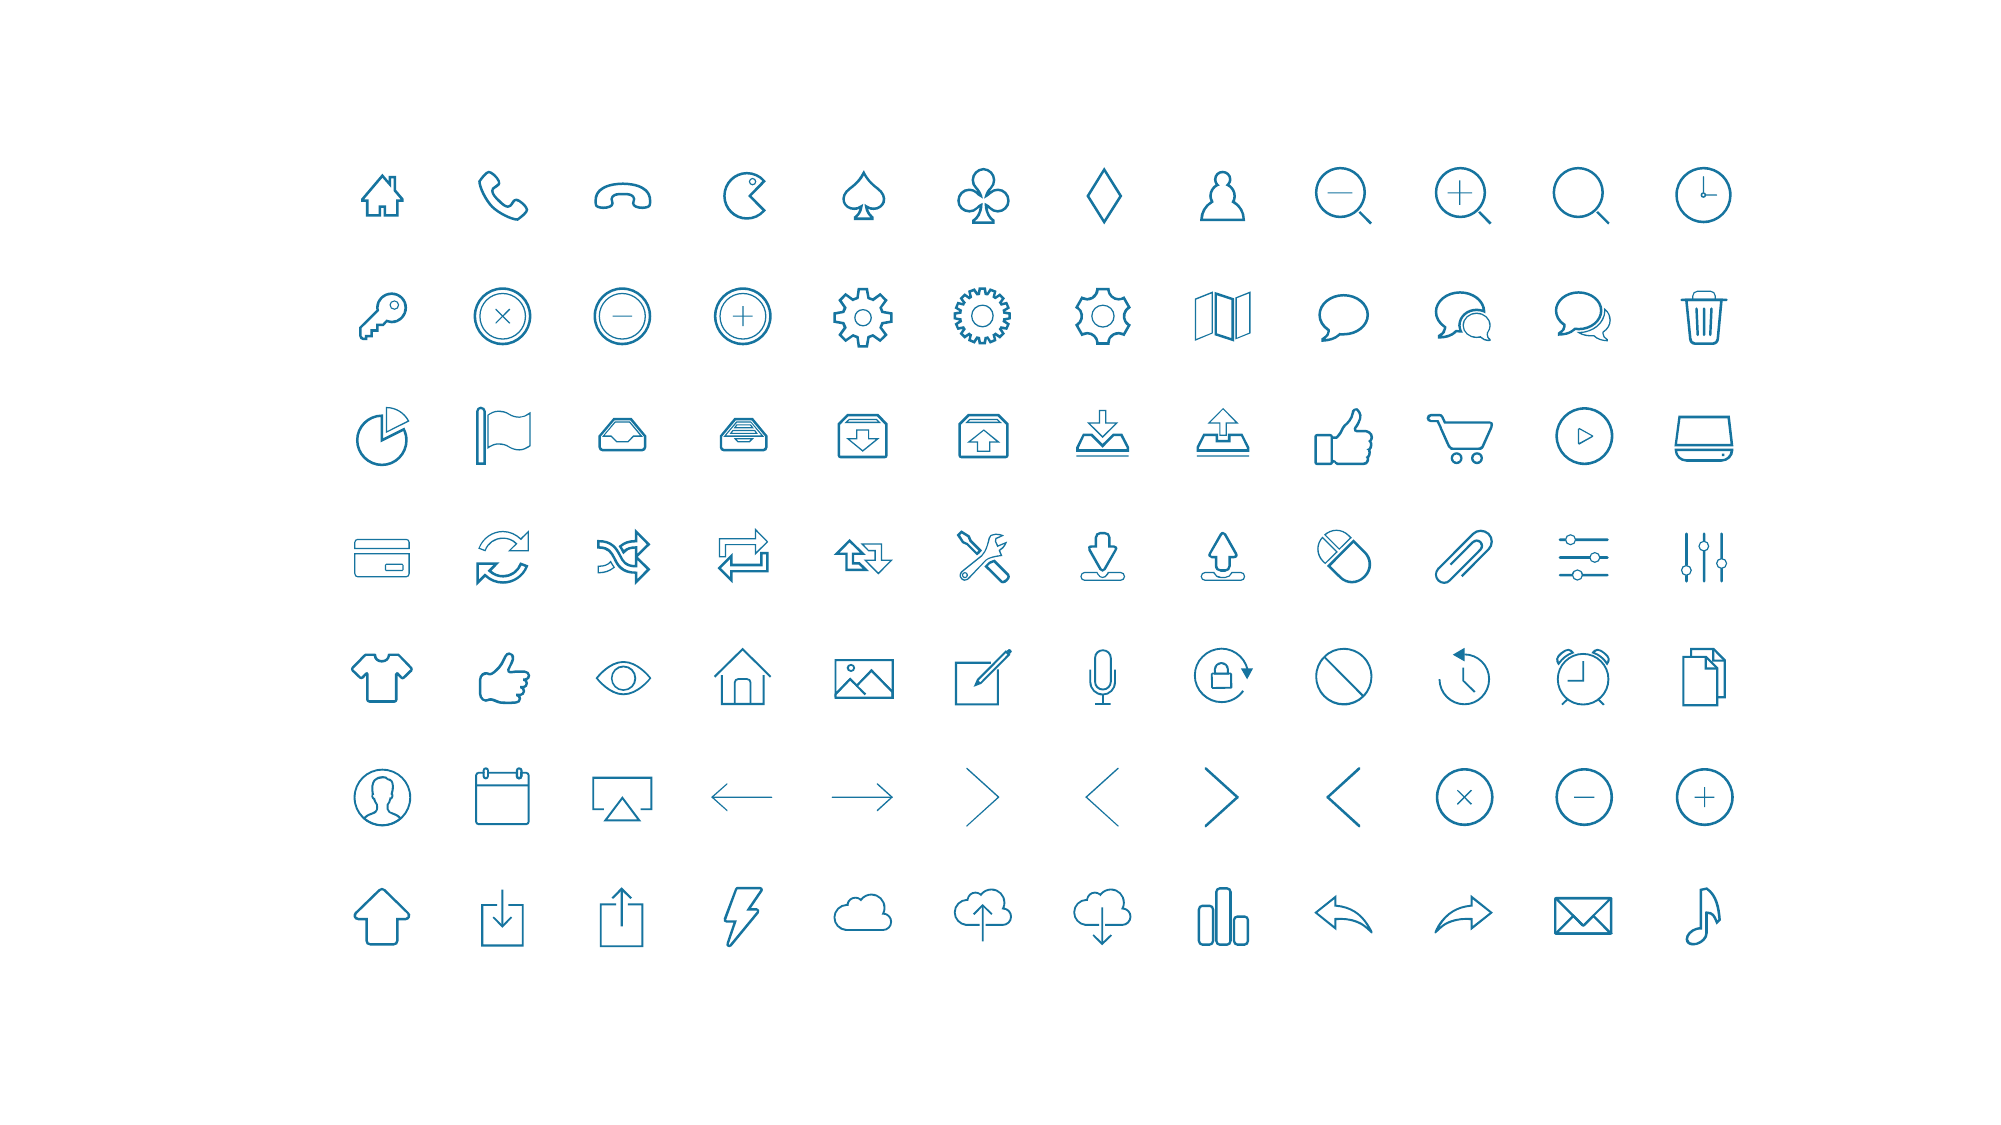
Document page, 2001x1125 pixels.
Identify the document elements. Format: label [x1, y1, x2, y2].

text_box [1435, 768, 1494, 827]
text_box [713, 647, 772, 678]
text_box [1091, 304, 1115, 328]
text_box [1554, 291, 1603, 337]
text_box [1438, 653, 1491, 706]
text_box [611, 887, 633, 899]
text_box [1314, 408, 1374, 466]
text_box [956, 530, 982, 556]
text_box [1558, 573, 1572, 577]
text_box [953, 287, 1011, 345]
text_box [1434, 529, 1493, 584]
text_box [1204, 796, 1239, 828]
text_box [837, 413, 888, 459]
text_box [1200, 571, 1246, 581]
text_box [1695, 307, 1699, 337]
text_box [473, 287, 532, 346]
text_box [1576, 307, 1611, 342]
text_box [355, 414, 408, 467]
text_box [1207, 407, 1239, 436]
text_box [353, 887, 411, 946]
text_box [1073, 888, 1132, 926]
text_box [1196, 433, 1250, 452]
text_box [1698, 540, 1710, 552]
text_box [1571, 569, 1584, 581]
text_box [1210, 672, 1233, 689]
text_box [972, 904, 993, 915]
text_box [481, 904, 524, 947]
text_box [1478, 211, 1492, 225]
text_box [966, 429, 1001, 452]
text_box [733, 678, 752, 705]
text_box [1092, 934, 1112, 946]
text_box [597, 528, 651, 586]
text_box [1094, 649, 1112, 691]
text_box [1598, 700, 1605, 706]
text_box [594, 182, 652, 210]
text_box [1685, 887, 1721, 946]
text_box [973, 650, 1011, 687]
text_box [350, 653, 413, 703]
text_box [1583, 573, 1609, 577]
text_box [1087, 409, 1119, 439]
text_box [1208, 531, 1238, 572]
text_box [1358, 211, 1372, 225]
text_box [1318, 293, 1370, 342]
text_box [1326, 539, 1372, 584]
text_box [1200, 170, 1246, 222]
text_box [1556, 652, 1610, 706]
text_box [385, 406, 410, 433]
text_box [1552, 166, 1604, 219]
text_box [1426, 413, 1494, 450]
text_box [957, 167, 1010, 224]
text_box [1685, 302, 1723, 345]
text_box [965, 418, 1002, 424]
text_box [1553, 916, 1613, 935]
text_box [599, 903, 644, 948]
text_box [1589, 551, 1601, 563]
text_box [719, 417, 768, 452]
text_box [856, 686, 867, 696]
text_box [1193, 647, 1249, 704]
text_box [1556, 648, 1575, 666]
text_box [597, 560, 615, 574]
text_box [1086, 167, 1123, 225]
text_box [1576, 538, 1609, 542]
text_box [854, 309, 872, 327]
text_box [1324, 529, 1352, 550]
text_box [1591, 648, 1610, 666]
text_box [1702, 552, 1706, 583]
text_box [1074, 287, 1131, 345]
text_box [479, 292, 527, 340]
text_box [1675, 166, 1732, 224]
text_box [354, 538, 410, 550]
text_box [719, 292, 767, 340]
text_box [833, 287, 893, 348]
text_box [598, 417, 647, 452]
text_box [478, 170, 529, 221]
text_box [475, 771, 530, 826]
text_box [1215, 887, 1232, 946]
text_box [846, 429, 880, 452]
text_box [733, 438, 754, 443]
text_box [723, 171, 766, 220]
text_box [1674, 448, 1734, 462]
text_box [1080, 571, 1126, 581]
text_box [717, 551, 769, 584]
text_box [1577, 427, 1594, 445]
text_box [1194, 291, 1213, 341]
text_box [1317, 536, 1338, 565]
text_box [1214, 291, 1235, 342]
text_box [1240, 668, 1254, 680]
text_box [362, 776, 402, 827]
text_box [984, 559, 1010, 584]
text_box [953, 888, 1012, 926]
text_box [723, 886, 763, 948]
text_box [842, 170, 886, 221]
text_box [603, 796, 642, 822]
text_box [1555, 768, 1614, 827]
text_box [515, 772, 523, 780]
text_box [1712, 651, 1723, 662]
text_box [592, 776, 653, 811]
text_box [720, 675, 765, 706]
text_box [610, 665, 637, 691]
text_box [1450, 452, 1463, 465]
text_box [833, 538, 870, 572]
text_box [1567, 661, 1585, 682]
text_box [834, 668, 894, 699]
text_box [1674, 415, 1734, 447]
text_box [1462, 667, 1476, 693]
text_box [476, 562, 529, 586]
text_box [1315, 647, 1373, 706]
text_box [971, 304, 994, 328]
text_box [1462, 312, 1491, 342]
text_box [958, 413, 1009, 459]
text_box [748, 177, 757, 186]
text_box [729, 429, 758, 434]
text_box [1197, 904, 1215, 946]
text_box [833, 893, 893, 931]
text_box [361, 173, 404, 217]
text_box [975, 679, 981, 686]
text_box [1554, 896, 1613, 927]
text_box [1076, 433, 1130, 452]
text_box [1609, 899, 1613, 932]
text_box [487, 410, 531, 451]
text_box [846, 663, 856, 672]
text_box [1213, 662, 1229, 672]
text_box [733, 424, 754, 429]
text_box [389, 300, 400, 310]
text_box [515, 767, 523, 772]
text_box [713, 287, 772, 346]
text_box [1204, 767, 1238, 797]
text_box [1471, 452, 1483, 465]
text_box [834, 659, 894, 693]
text_box [1675, 768, 1734, 827]
text_box [1434, 166, 1487, 219]
text_box [595, 661, 652, 696]
text_box [1704, 658, 1716, 670]
text_box [1690, 647, 1726, 699]
text_box [1596, 211, 1610, 225]
text_box [1564, 534, 1577, 546]
text_box [1452, 647, 1465, 662]
text_box [1555, 407, 1614, 466]
text_box [1327, 767, 1361, 797]
text_box [1314, 894, 1373, 934]
text_box [478, 652, 531, 705]
text_box [1434, 894, 1493, 934]
text_box [1682, 655, 1719, 707]
text_box [1232, 915, 1250, 946]
text_box [598, 292, 646, 340]
text_box [384, 563, 404, 572]
text_box [723, 421, 765, 437]
text_box [602, 421, 643, 443]
text_box [844, 418, 881, 424]
text_box [860, 543, 893, 575]
text_box [478, 530, 529, 552]
text_box [1088, 531, 1118, 572]
text_box [1709, 307, 1713, 337]
text_box [954, 661, 999, 706]
text_box [593, 287, 652, 346]
text_box [959, 533, 1008, 581]
text_box [1702, 307, 1706, 337]
text_box [1323, 656, 1364, 698]
text_box [353, 768, 412, 819]
text_box [492, 916, 513, 928]
text_box [1326, 796, 1361, 828]
text_box [1434, 291, 1486, 339]
text_box [359, 292, 408, 341]
text_box [1314, 166, 1367, 219]
text_box [1680, 298, 1728, 302]
text_box [476, 406, 486, 465]
text_box [718, 528, 769, 558]
text_box [1089, 669, 1116, 696]
